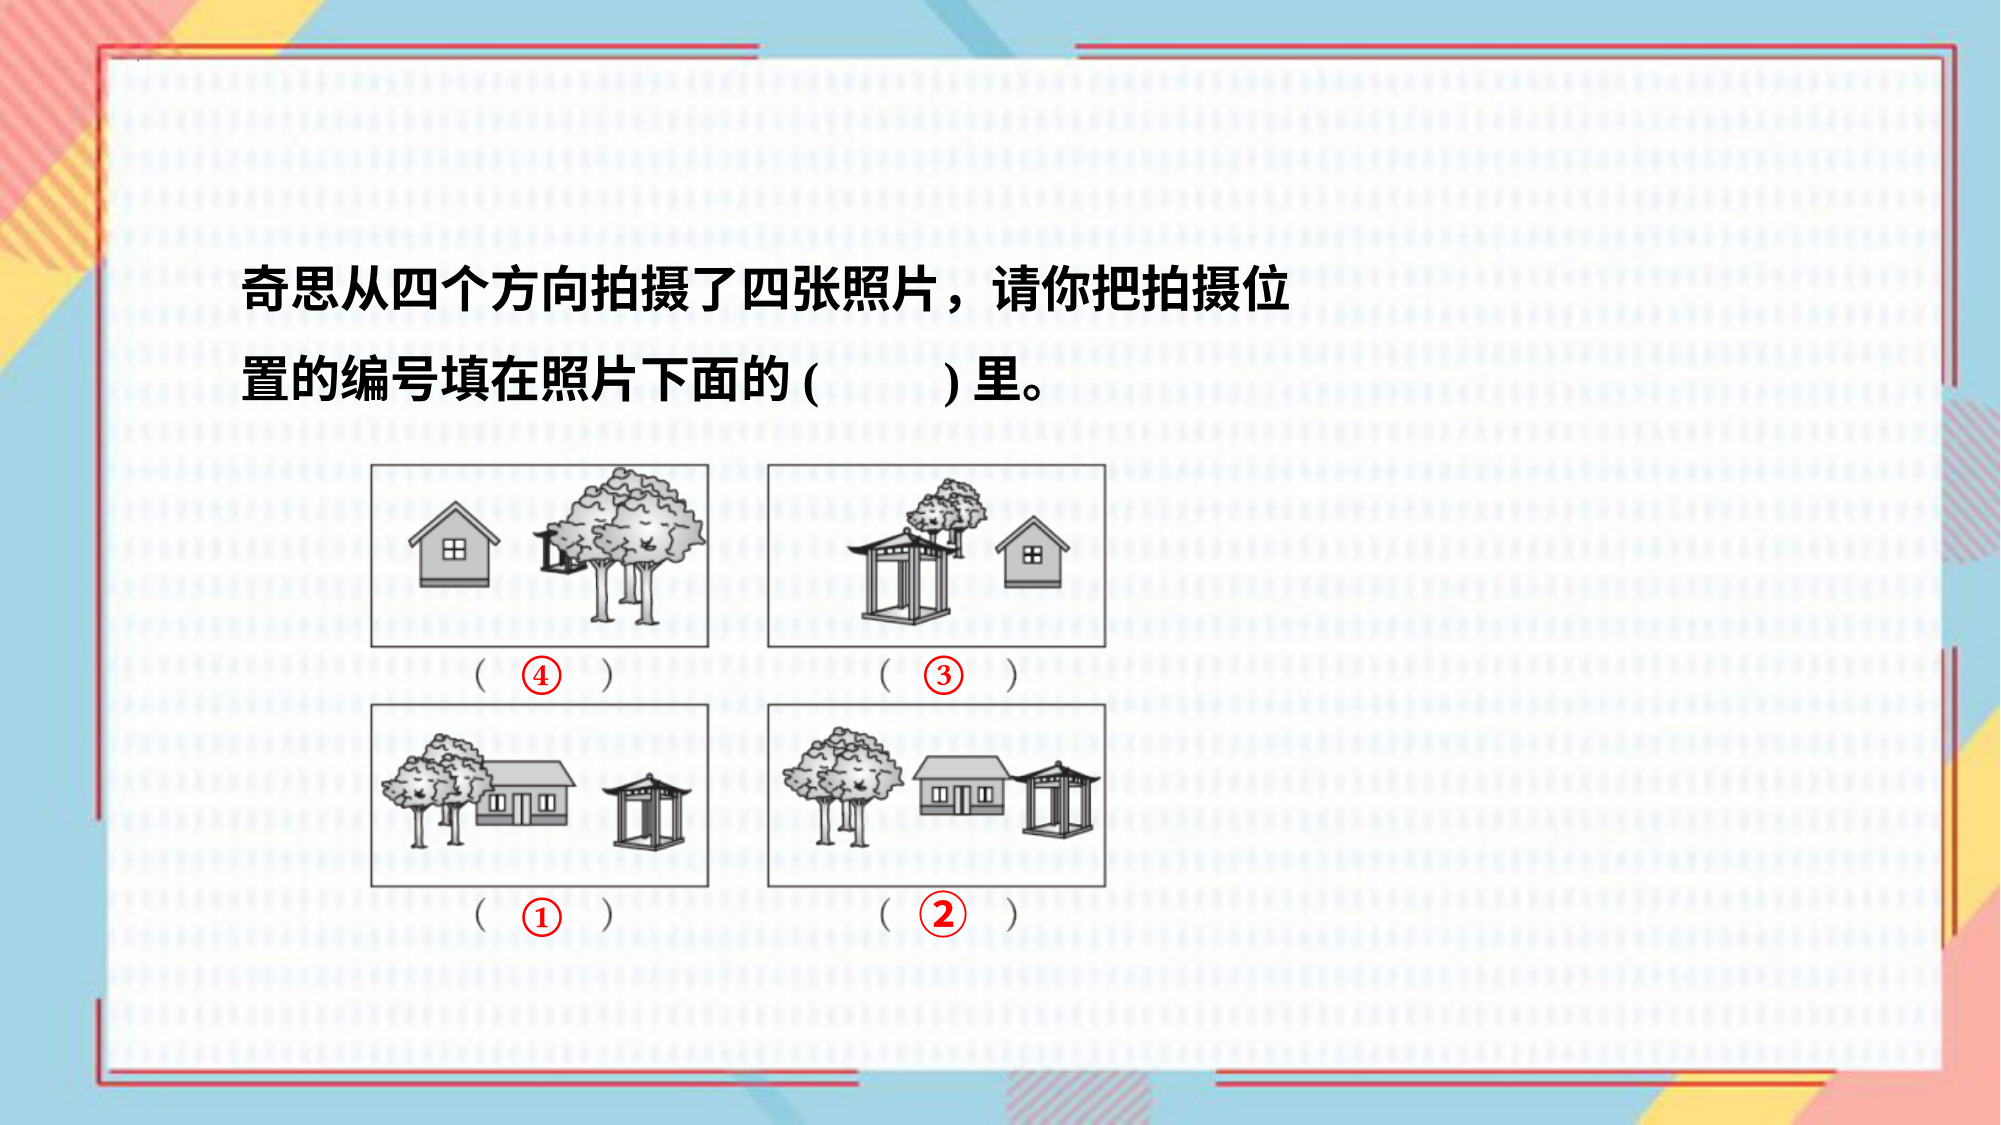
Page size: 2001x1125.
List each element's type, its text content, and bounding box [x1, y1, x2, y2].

text_box 奇思从四个方向拍摄了四张照片，请你把拍摄位置的编号填在照片下面的( )里。 [152, 219, 1345, 595]
picture [0, 0, 2001, 1125]
